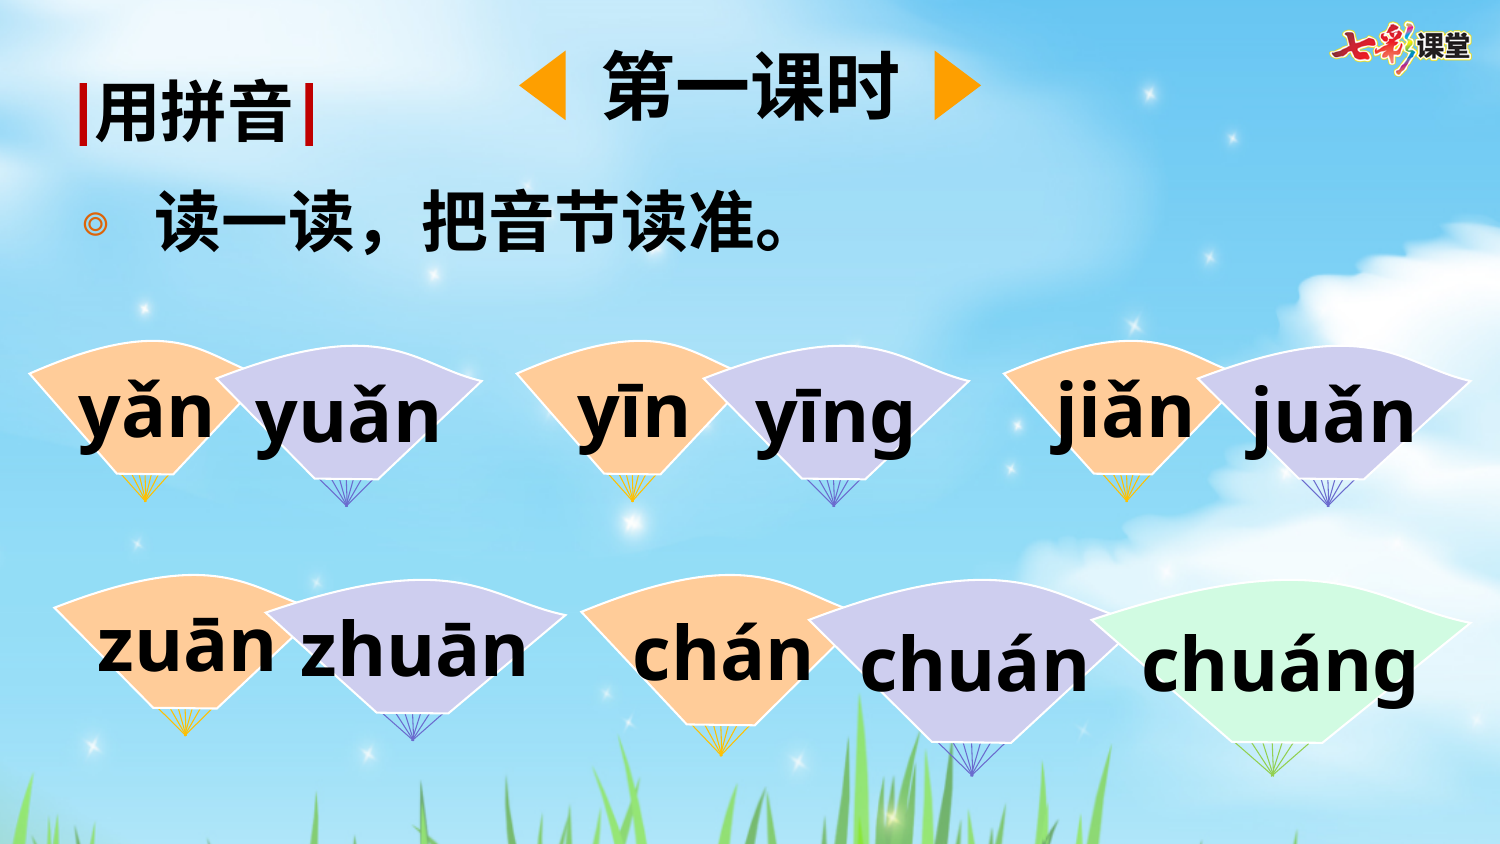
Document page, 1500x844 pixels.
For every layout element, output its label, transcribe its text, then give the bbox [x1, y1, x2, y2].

text_box 读一读，把音节读准。 [64, 172, 817, 267]
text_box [581, 574, 1141, 777]
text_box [516, 340, 969, 507]
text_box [79, 62, 313, 158]
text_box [1091, 579, 1471, 777]
picture [0, 0, 1500, 844]
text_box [1003, 340, 1471, 507]
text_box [54, 574, 566, 741]
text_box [29, 340, 482, 507]
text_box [519, 32, 982, 139]
